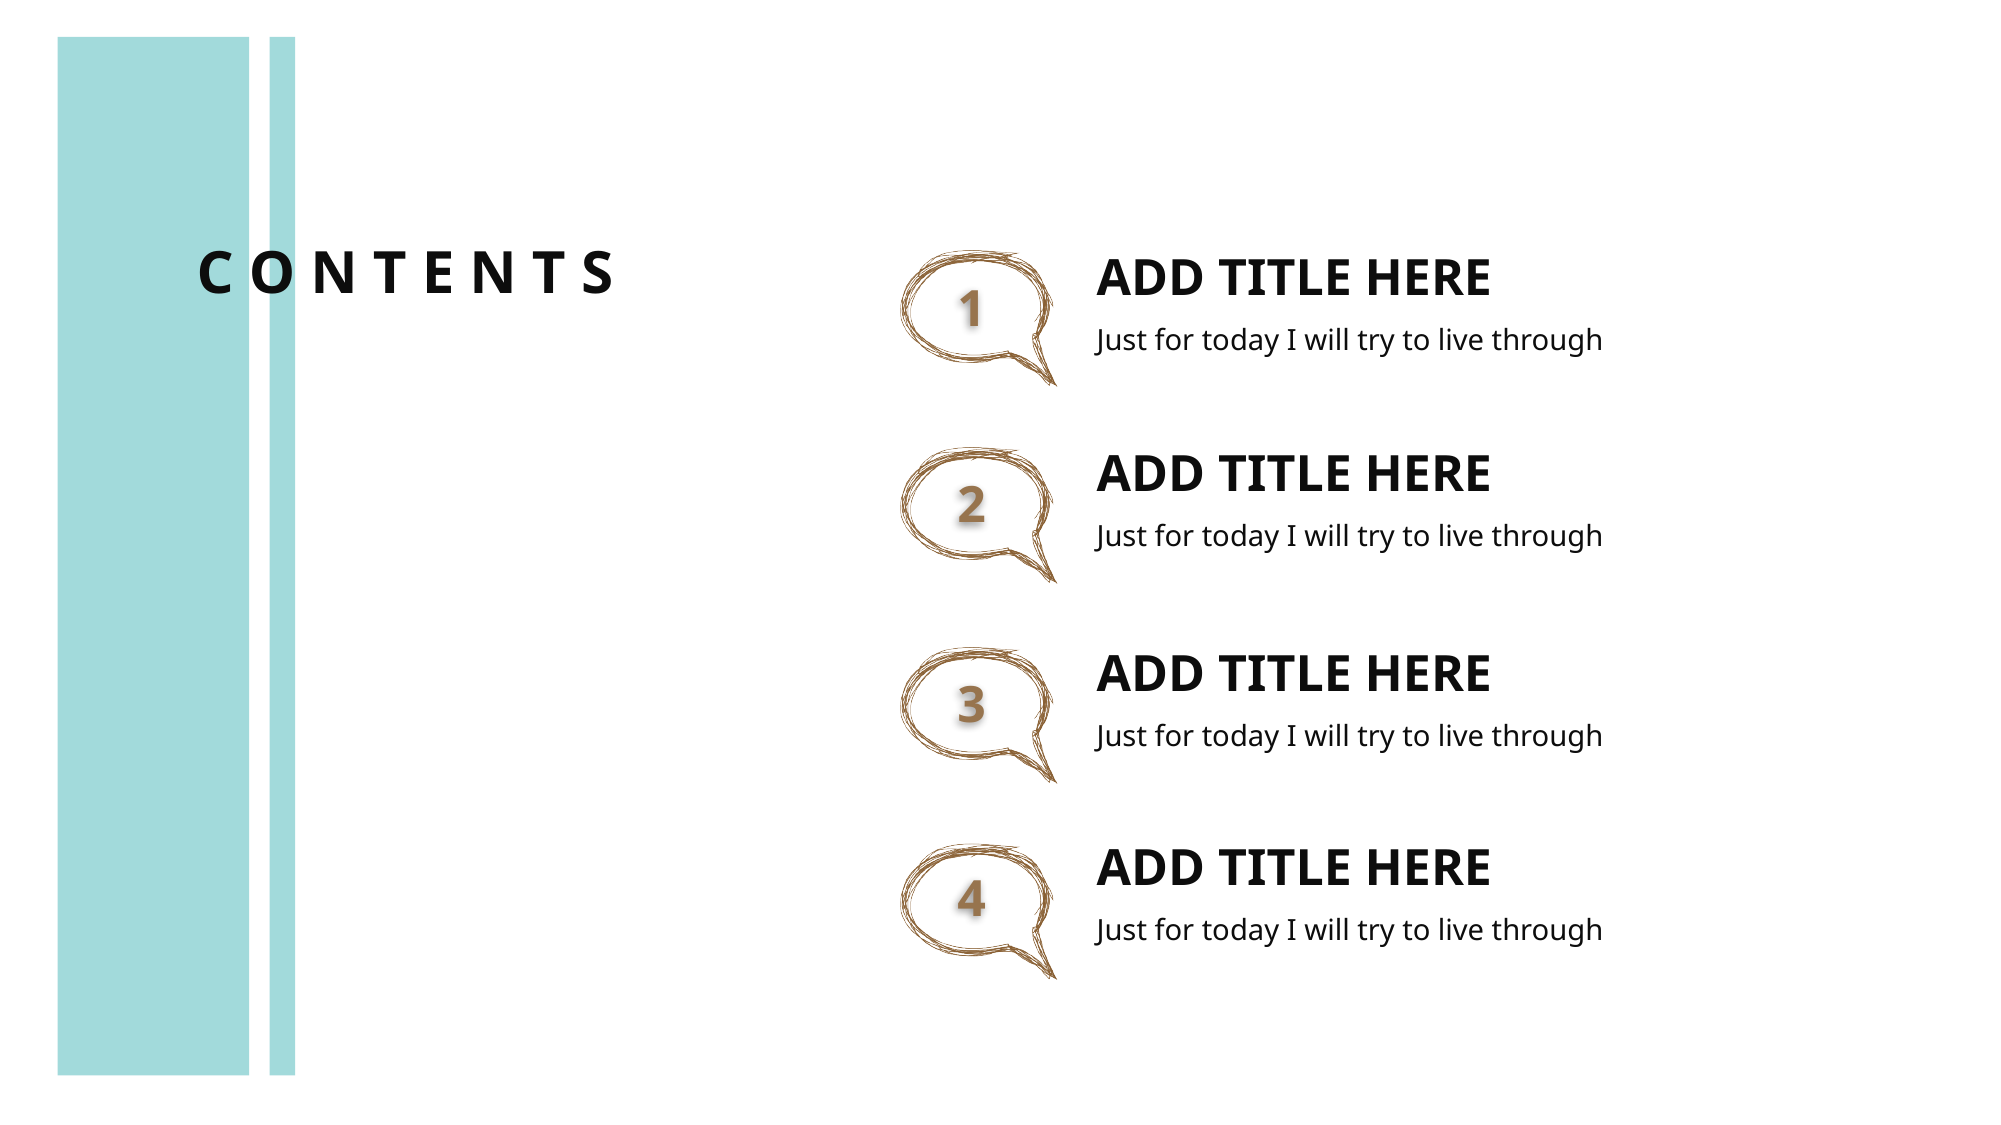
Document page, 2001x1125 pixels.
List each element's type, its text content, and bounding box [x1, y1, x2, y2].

text_box ADD TITLE HERE [1081, 433, 1628, 509]
text_box [57, 36, 250, 1076]
text_box Just for today I will try to live through [1081, 509, 1708, 560]
text_box Just for today I will try to live through [1081, 903, 1708, 954]
text_box ADD TITLE HERE [1081, 827, 1628, 903]
picture [861, 618, 1076, 785]
text_box Just for today I will try to live through [1081, 313, 1708, 364]
picture [861, 222, 1076, 389]
text_box [268, 36, 296, 227]
picture [861, 419, 1076, 586]
text_box [268, 313, 296, 1076]
text_box C O N T E N T S [181, 227, 774, 313]
text_box ADD TITLE HERE [1081, 634, 1628, 709]
text_box Just for today I will try to live through [1081, 709, 1708, 760]
text_box ADD TITLE HERE [1081, 237, 1628, 313]
picture [861, 815, 1076, 982]
